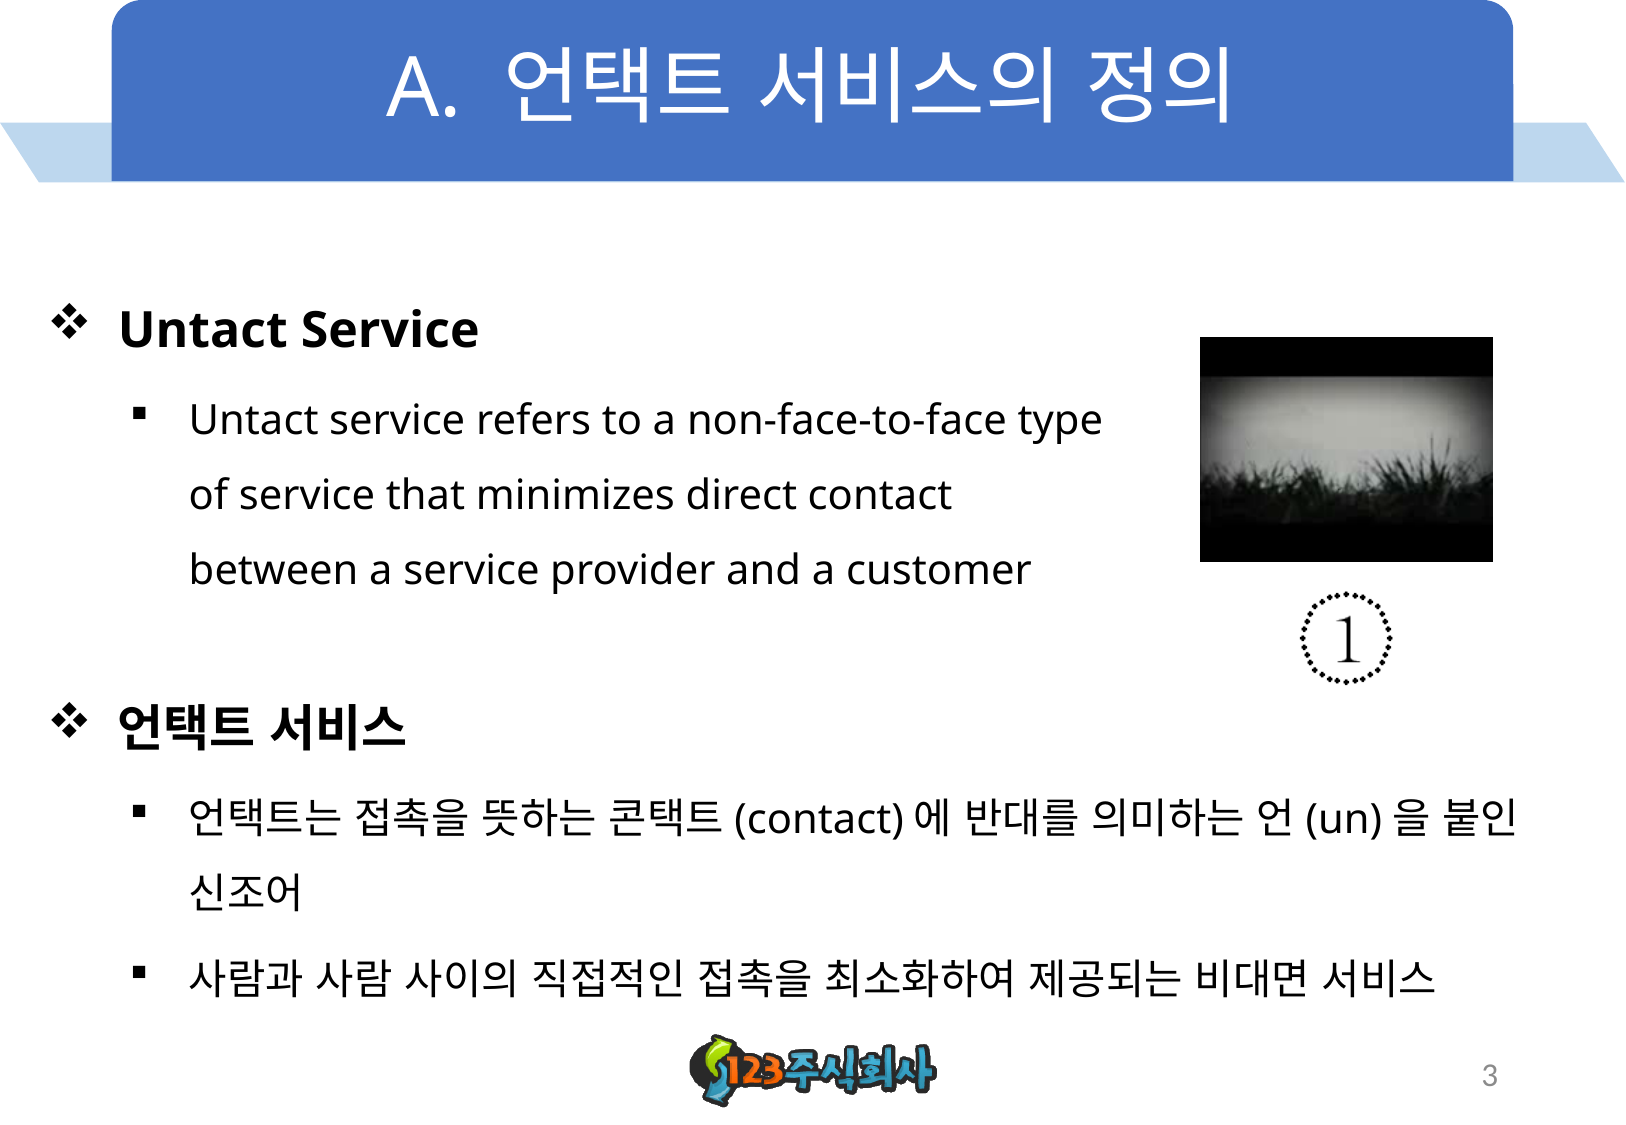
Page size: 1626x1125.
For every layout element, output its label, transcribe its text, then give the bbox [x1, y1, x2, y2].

picture [677, 1027, 948, 1118]
picture [1297, 590, 1396, 687]
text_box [1200, 336, 1494, 563]
text_box 언택트 서비스 언택트는 접촉을 뜻하는 콘택트(contact)에 반대를 의미하는 언(un)을 붙인 신조어 사람과 사람 사이의 직접적인 접촉을 최소화하여 제공되는 비대면 서비스 [32, 659, 1576, 1027]
slide_number 3 [1147, 1042, 1514, 1103]
title A. 언택트 서비스의 정의 [0, 0, 1625, 182]
list Untact Service Untact service refers to a non-face-to-face type of service that minimizes direct contact between a service provider and a customer [32, 260, 1125, 628]
